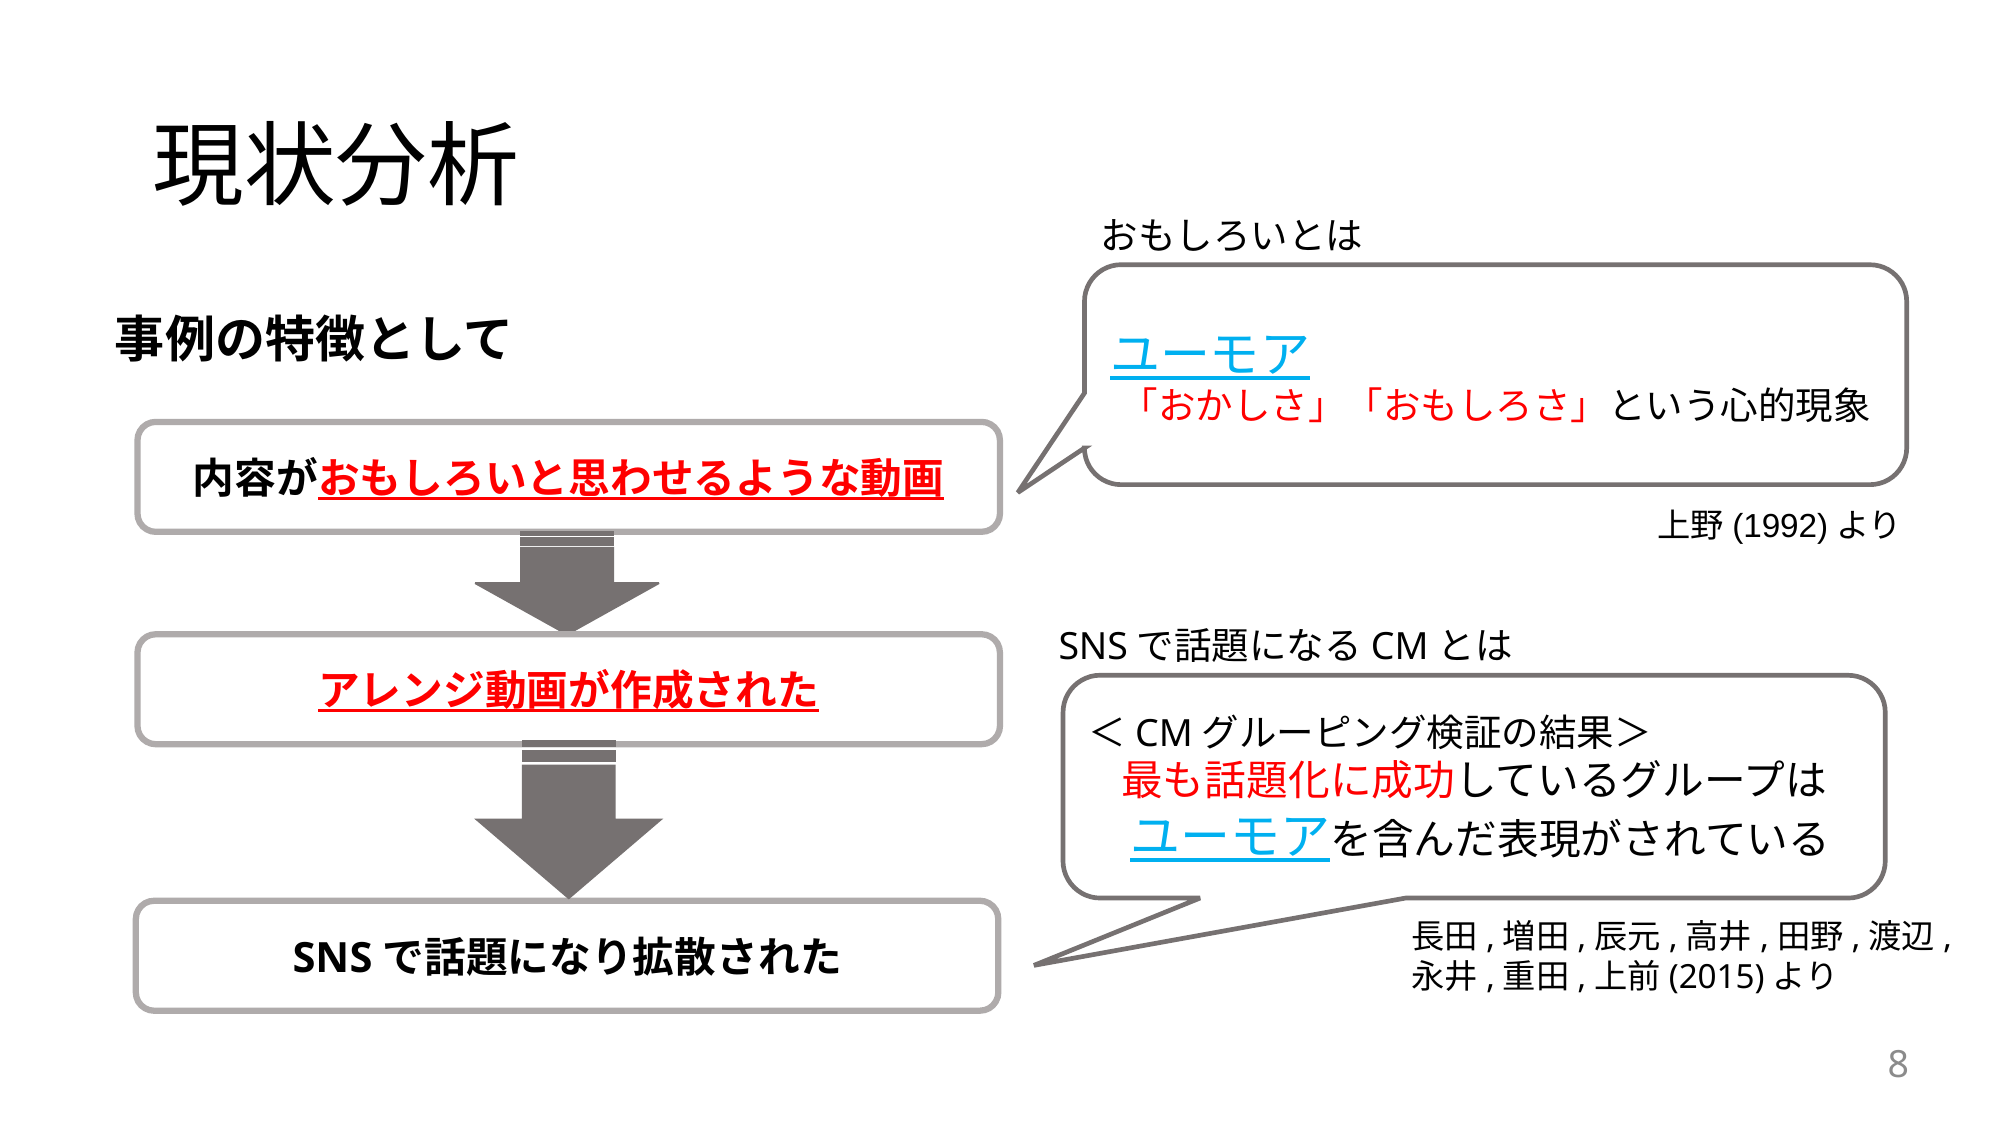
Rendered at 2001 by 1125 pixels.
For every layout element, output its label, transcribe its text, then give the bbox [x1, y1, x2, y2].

text_box [520, 531, 614, 536]
text_box 長田,増田,辰元,高井,田野,渡辺, 永井,重田,上前(2015)より [1396, 907, 1967, 1003]
text_box [522, 750, 616, 762]
text_box [474, 537, 660, 633]
title 現状分析 [137, 59, 1863, 278]
text_box 上野(1992)より [1642, 497, 1917, 552]
text_box おもしろいとは [1086, 204, 1379, 264]
text_box 事例の特徴として [92, 264, 622, 412]
text_box SNSで話題になるCMとは [1043, 614, 1528, 675]
text_box 内容がおもしろいと思わせるような動画 [136, 420, 1002, 533]
text_box アレンジ動画が作成された [136, 633, 1002, 746]
text_box ユーモア 「おかしさ」「おもしろさ」という心的現象 [1017, 263, 1908, 494]
text_box [474, 764, 664, 900]
text_box [522, 740, 616, 747]
text_box ＜CMグルーピング検証の結果＞ 最も話題化に成功しているグループは ユーモアを含んだ表現がされている [1033, 674, 1887, 967]
text_box SNSで話題になり拡散された [134, 899, 1000, 1012]
slide_number 8 [1474, 1035, 1925, 1096]
